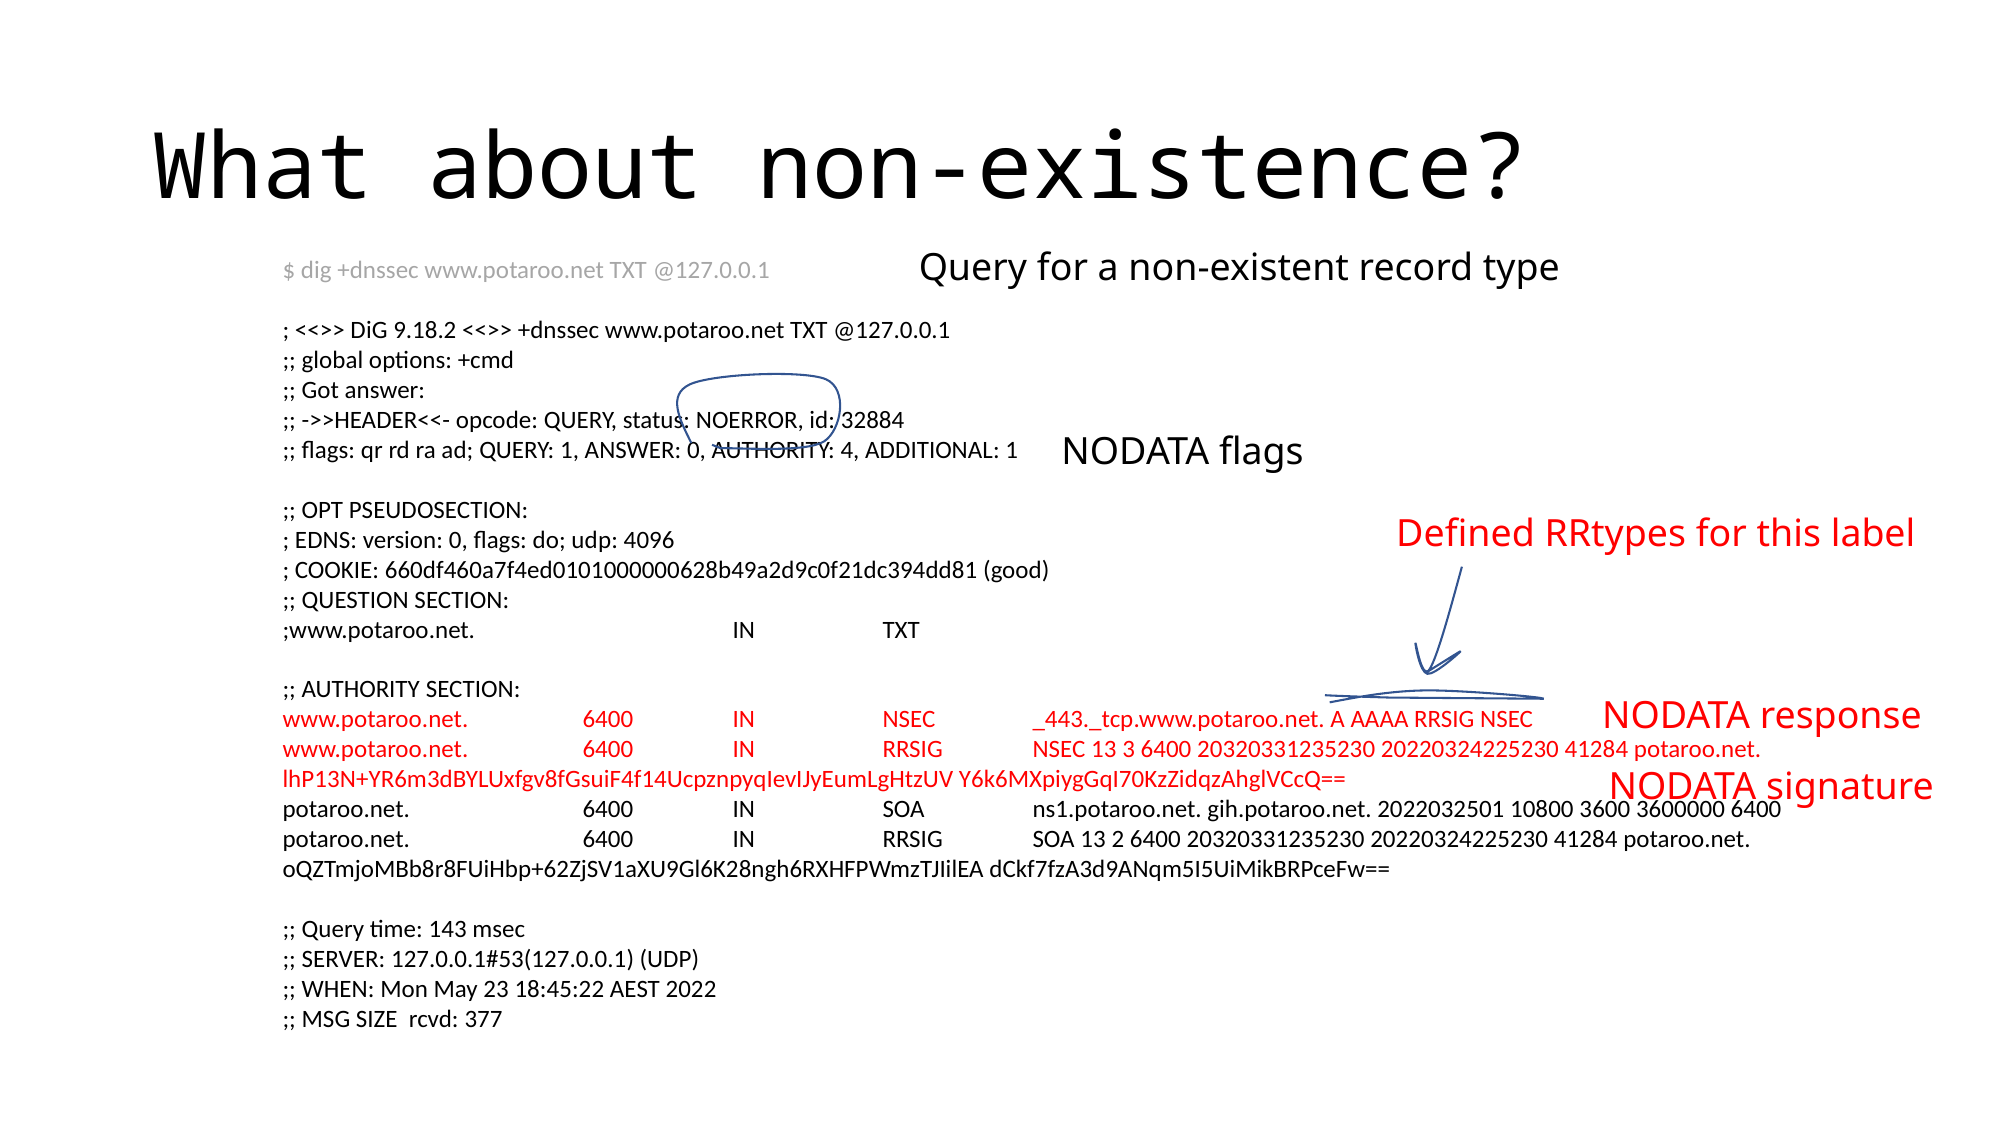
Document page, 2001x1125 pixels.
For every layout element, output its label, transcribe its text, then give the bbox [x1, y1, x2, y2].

text_box Defined RRtypes for this label [1381, 501, 1931, 562]
text_box NODATA response [1587, 683, 1937, 744]
text_box Query for a non-existent record type [904, 235, 1576, 296]
text_box [1324, 689, 1545, 704]
text_box NODATA flags [1046, 420, 1319, 480]
text_box [1414, 566, 1463, 675]
text_box [676, 372, 842, 450]
text_box $ dig +dnssec www.potaroo.net TXT @127.0.0.1 ; <<>> DiG 9.18.2 <<>> +dnssec www.potaroo.net TXT @127.0.0.1 ;; global options: +cmd ;; Got answer: ;; ->>HEADER<<- opcode: QUERY, status: NOERROR, id: 32884 ;; flags: qr rd ra ad; QUERY: 1, ANSWER: 0, AUTHORITY: 4, ADDITIONAL: 1 ;; OPT PSEUDOSECTION: ; EDNS: version: 0, flags: do; udp: 4096 ; COOKIE: 660df460a7f4ed0101000000628b49a2d9c0f21dc394dd81 (good) ;; QUESTION SECTION: ;www.potaroo.net. IN TXT ;; AUTHORITY SECTION: www.potaroo.net. 6400 IN NSEC _443._tcp.www.potaroo.net. A AAAA RRSIG NSEC www.potaroo.net. 6400 IN RRSIG NSEC 13 3 6400 20320331235230 20220324225230 41284 potaroo.net. lhP13N+YR6m3dBYLUxfgv8fGsuiF4f14UcpznpyqIevIJyEumLgHtzUV Y6k6MXpiygGqI70KzZidqzAhglVCcQ== potaroo.net. 6400 IN SOA ns1.potaroo.net. gih.potaroo.net. 2022032501 10800 3600 3600000 6400 potaroo.net. 6400 IN RRSIG SOA 13 2 6400 20320331235230 20220324225230 41284 potaroo.net. oQZTmjoMBb8r8FUiHbp+62ZjSV1aXU9Gl6K28ngh6RXHFPWmzTJIilEA dCkf7fzA3d9ANqm5I5UiMikBRPceFw== ;; Query time: 143 msec ;; SERVER: 127.0.0.1#53(127.0.0.1) (UDP) ;; WHEN: Mon May 23 18:45:22 AEST 2022 ;; MSG SIZE rcvd: 377 [267, 246, 2000, 1040]
text_box NODATA signature [1593, 754, 1949, 815]
title What about non-existence? [137, 59, 1863, 278]
